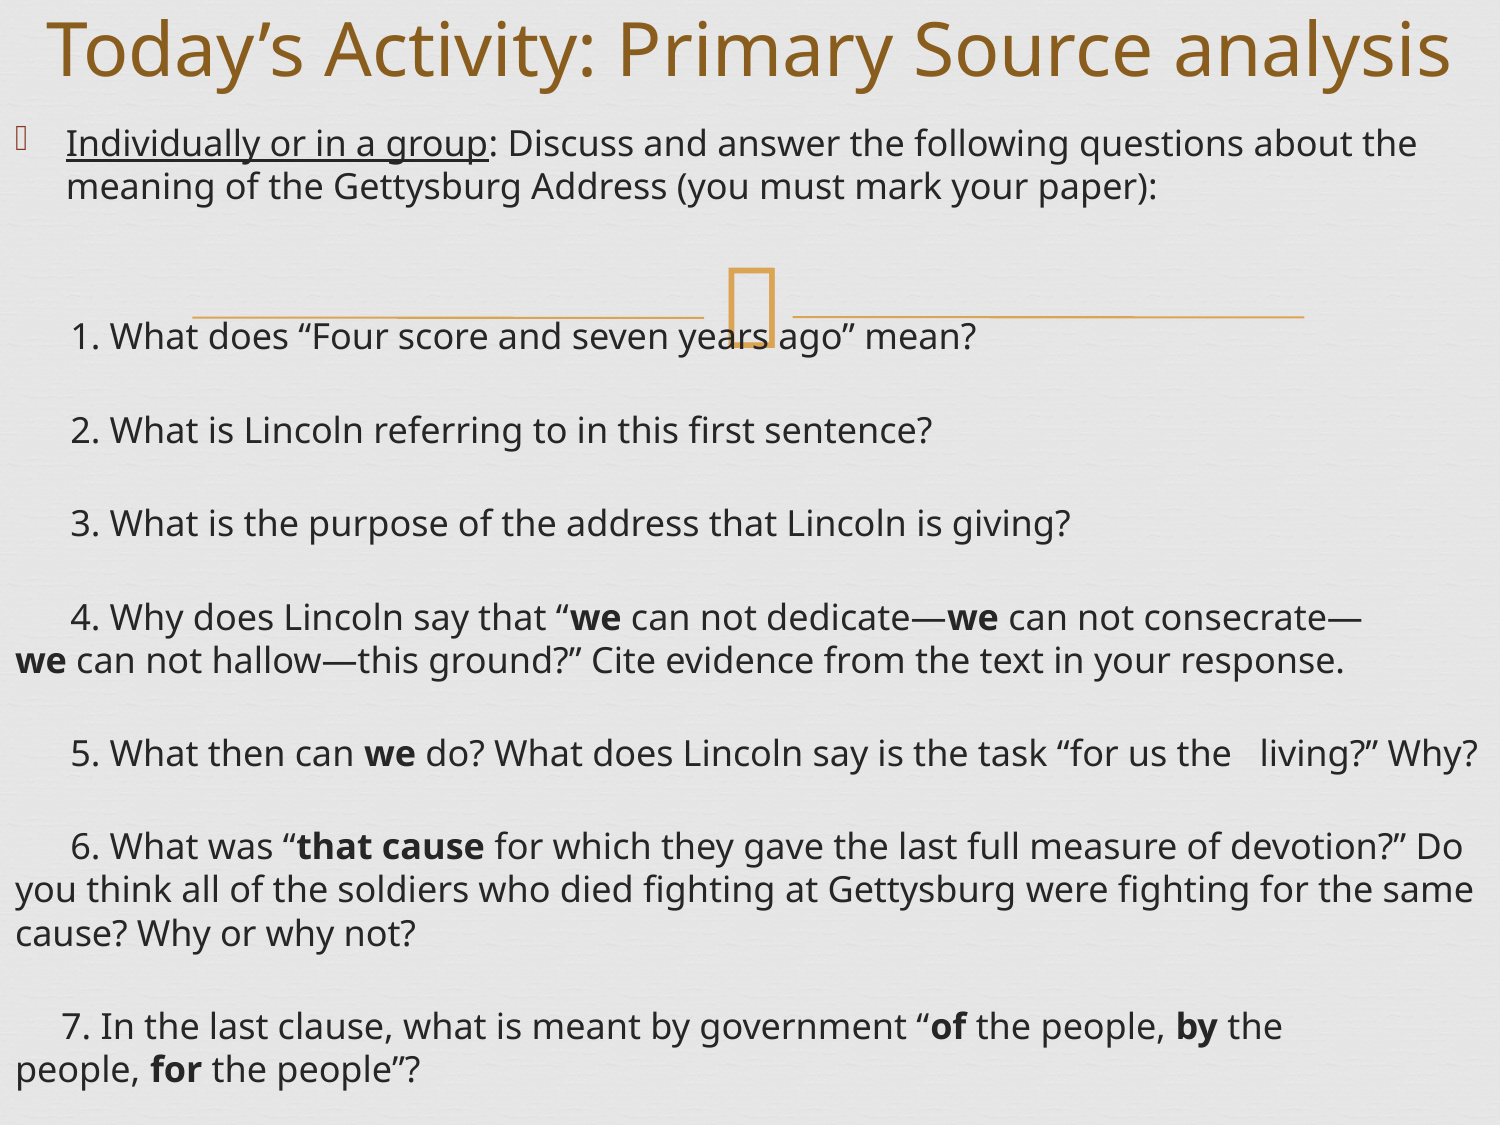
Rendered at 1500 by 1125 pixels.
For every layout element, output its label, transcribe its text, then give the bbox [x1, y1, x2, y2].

list Individually or in a group: Discuss and answer the following questions about the meaning of the Gettysburg Address (you must mark your paper): 1. What does “Four score and seven years ago” mean? 2. What is Lincoln referring to in this first sentence? 3. What is the purpose of the address that Lincoln is giving? 4. Why does Lincoln say that “we can not dedicate—we can not consecrate— we can not hallow—this ground?” Cite evidence from the text in your response. 5. What then can we do? What does Lincoln say is the task “for us the living?” Why? 6. What was “that cause for which they gave the last full measure of devotion?” Do you think all of the soldiers who died fighting at Gettysburg were fighting for the same cause? Why or why not? 7. In the last clause, what is meant by government “of the people, by the people, for the people”? [0, 112, 1500, 1125]
title Today’s Activity: Primary Source analysis [0, 0, 1500, 94]
